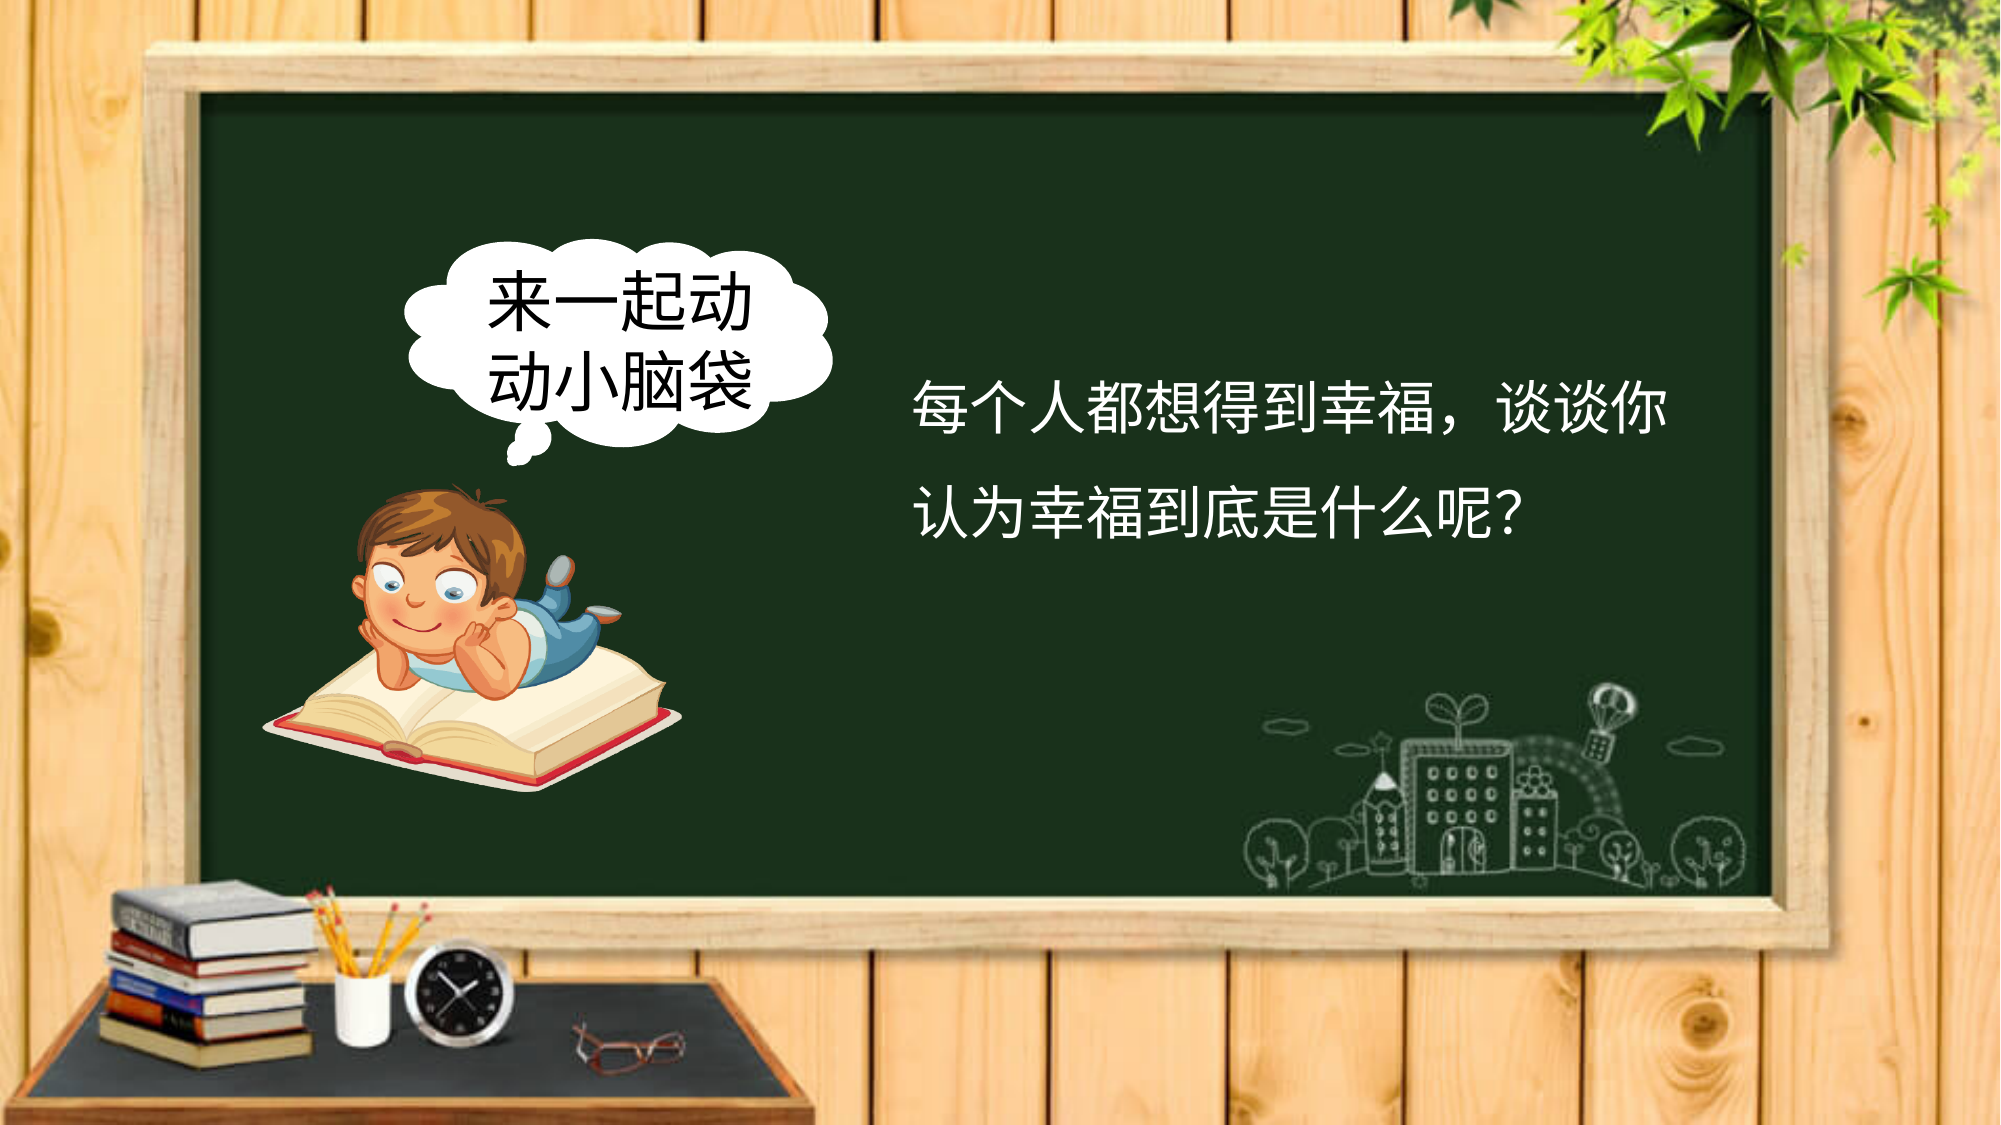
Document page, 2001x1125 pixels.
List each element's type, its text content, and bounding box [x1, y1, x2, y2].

text_box 来一起动动小脑袋 [472, 252, 818, 428]
text_box [818, 297, 833, 388]
text_box [564, 428, 675, 448]
text_box [638, 242, 704, 252]
text_box [689, 428, 745, 433]
text_box 每个人都想得到幸福，谈谈你认为幸福到底是什么呢？ [896, 328, 1711, 554]
text_box [404, 238, 635, 407]
picture [0, 0, 2001, 1125]
text_box [507, 428, 552, 467]
